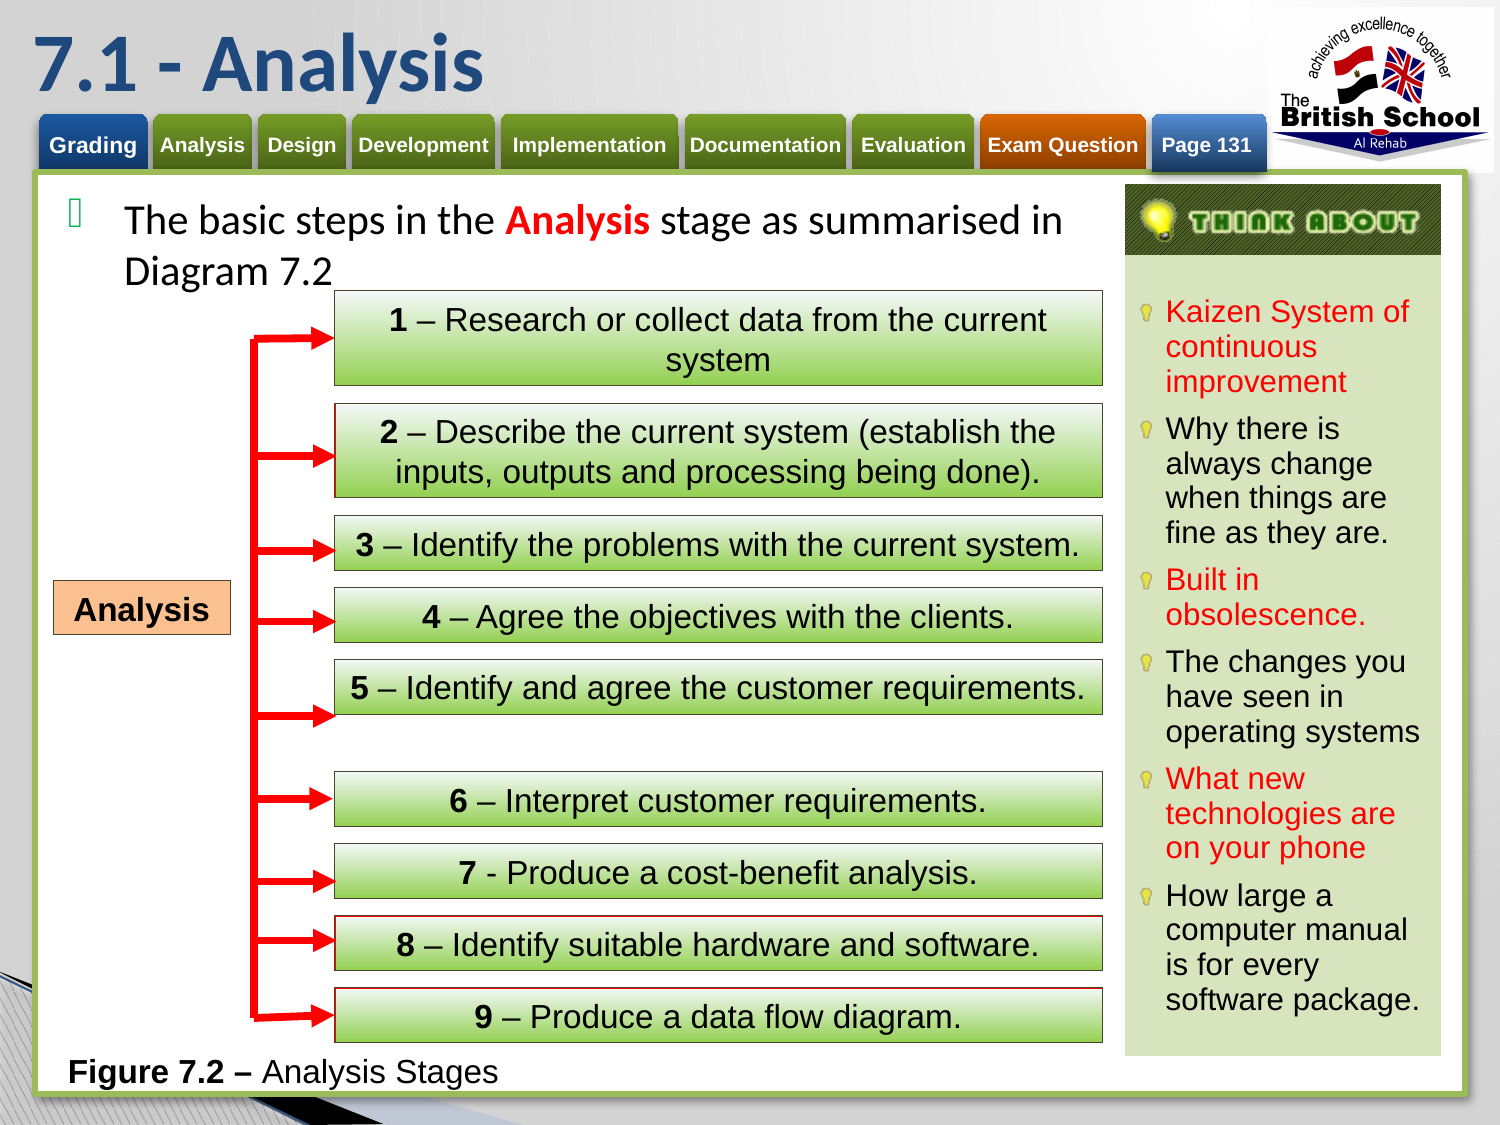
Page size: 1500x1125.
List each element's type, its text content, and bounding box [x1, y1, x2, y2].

text_box 7 - Produce a cost-benefit analysis. [334, 843, 1103, 899]
table_header [1125, 184, 1441, 255]
text_box 1 – Research or collect data from the current system [334, 290, 1103, 386]
text_box The basic steps in the Analysis stage as summarised in Diagram 7.2 [53, 184, 1105, 302]
table_cell Kaizen System of continuous improvement Why there is always change when things are fine as they are. Built in obsolescence. The changes you have seen in operating systems What new technologies are on your phone How large a computer manual is for every software package. [1125, 255, 1441, 1056]
text_box Figure 7.2 – Analysis Stages [53, 1043, 550, 1098]
picture [1136, 300, 1155, 323]
picture [1136, 767, 1155, 790]
text_box 3 – Identify the problems with the current system. [334, 515, 1103, 571]
text_box Analysis [53, 580, 231, 635]
picture [1136, 884, 1155, 907]
picture [1267, 7, 1495, 173]
picture [281, 1114, 303, 1125]
text_box 9 – Produce a data flow diagram. [334, 987, 1103, 1043]
picture [1136, 568, 1155, 591]
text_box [253, 1015, 335, 1019]
text_box 5 – Identify and agree the customer requirements. [334, 659, 1103, 715]
picture [1136, 650, 1155, 673]
picture [1139, 196, 1424, 247]
picture [1136, 417, 1155, 440]
text_box 4 – Agree the objectives with the clients. [334, 587, 1103, 643]
text_box 8 – Identify suitable hardware and software. [334, 915, 1103, 971]
text_box 2 – Describe the current system (establish the inputs, outputs and processing being done). [334, 403, 1103, 498]
title 7.1 - Analysis [17, 7, 1235, 110]
text_box Page 131 [1151, 113, 1268, 173]
text_box 6 – Interpret customer requirements. [334, 771, 1103, 827]
